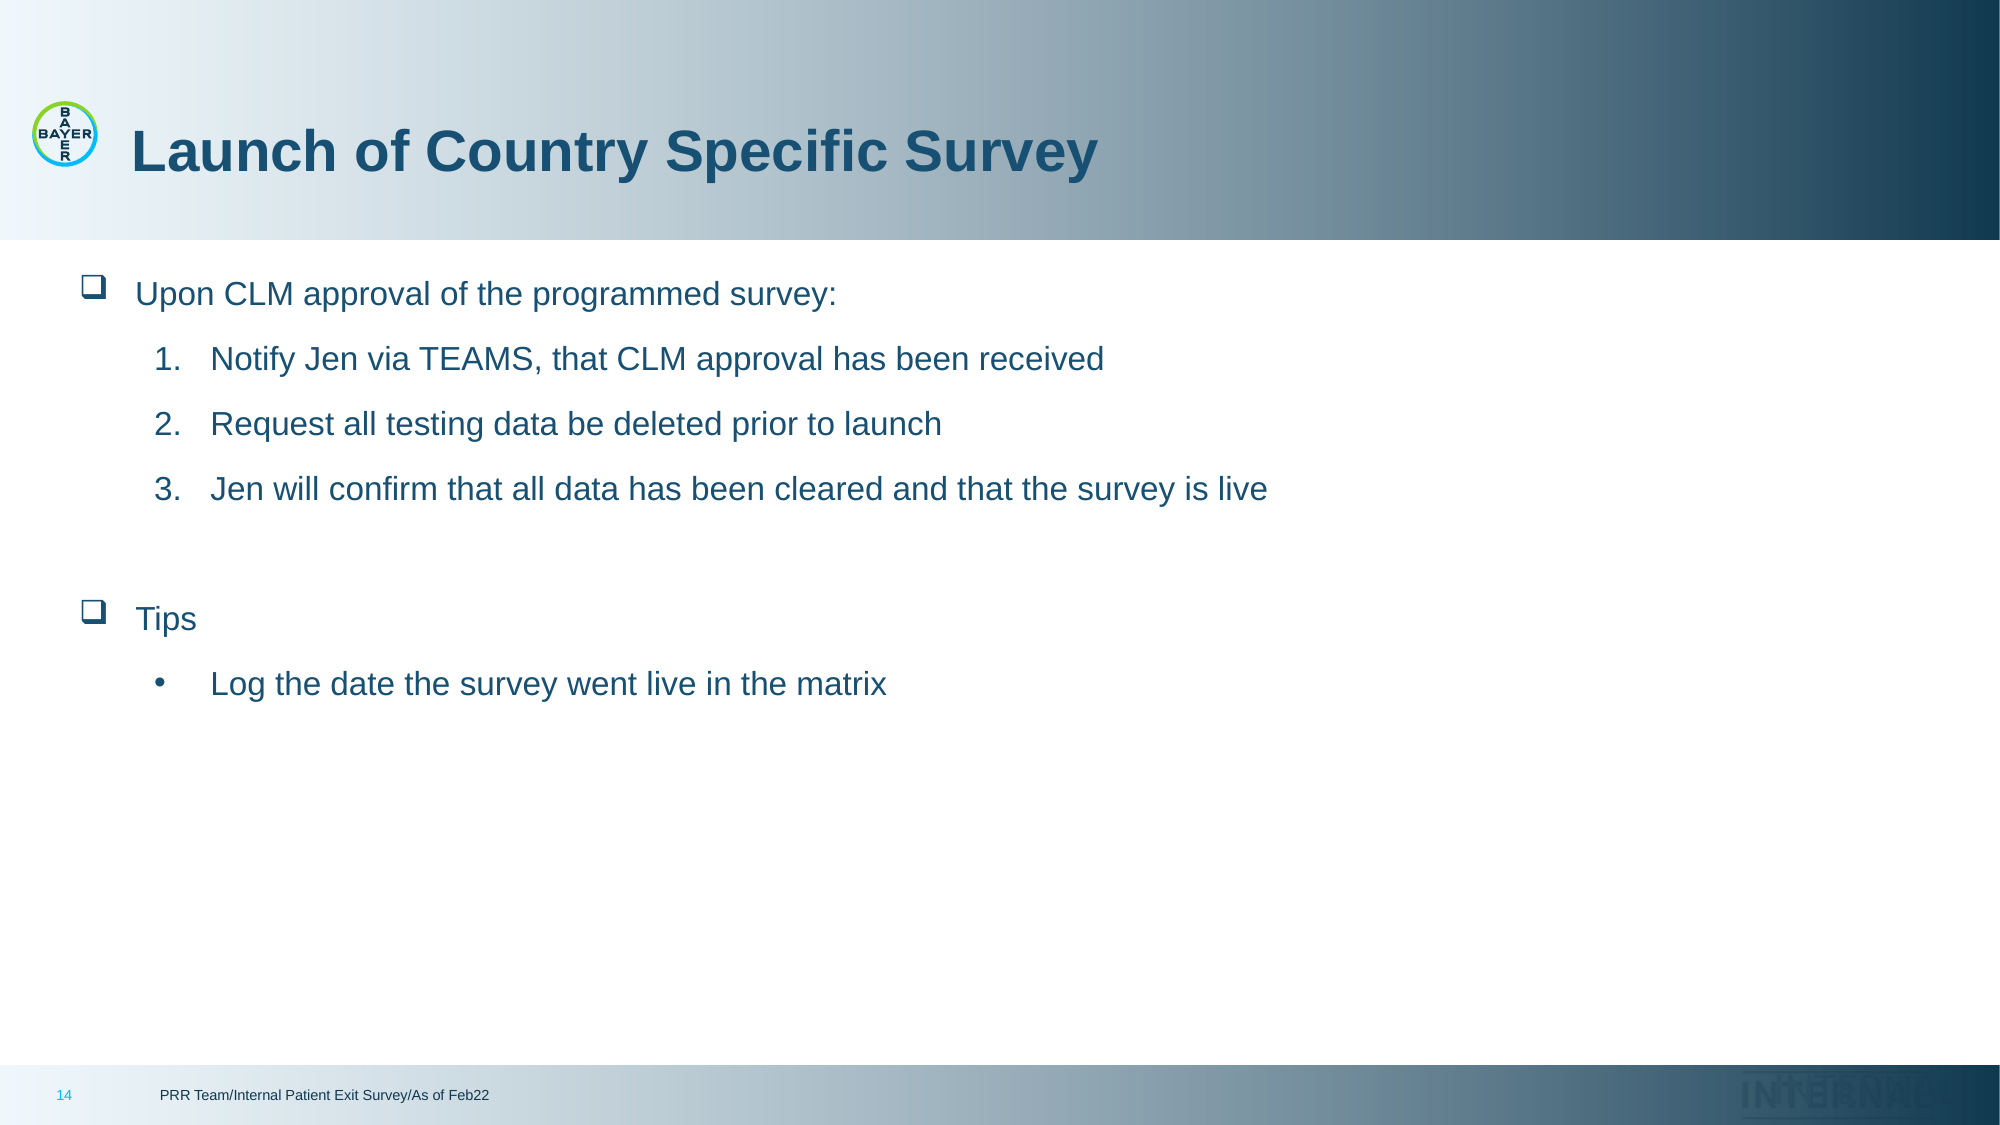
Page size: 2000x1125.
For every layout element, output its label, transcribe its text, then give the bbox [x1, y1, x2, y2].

text_box Upon CLM approval of the programmed survey: Notify Jen via TEAMS, that CLM approval has been received Request all testing data be deleted prior to launch Jen will confirm that all data has been cleared and that the survey is live Tips Log the date the survey went live in the matrix [64, 264, 1856, 872]
title Launch of Country Specific Survey [131, 43, 1898, 184]
picture [64, 105, 82, 112]
slide_number 14 [32, 1085, 97, 1104]
footer PRR Team/Internal Patient Exit Survey/As of Feb22 [159, 1085, 1578, 1104]
